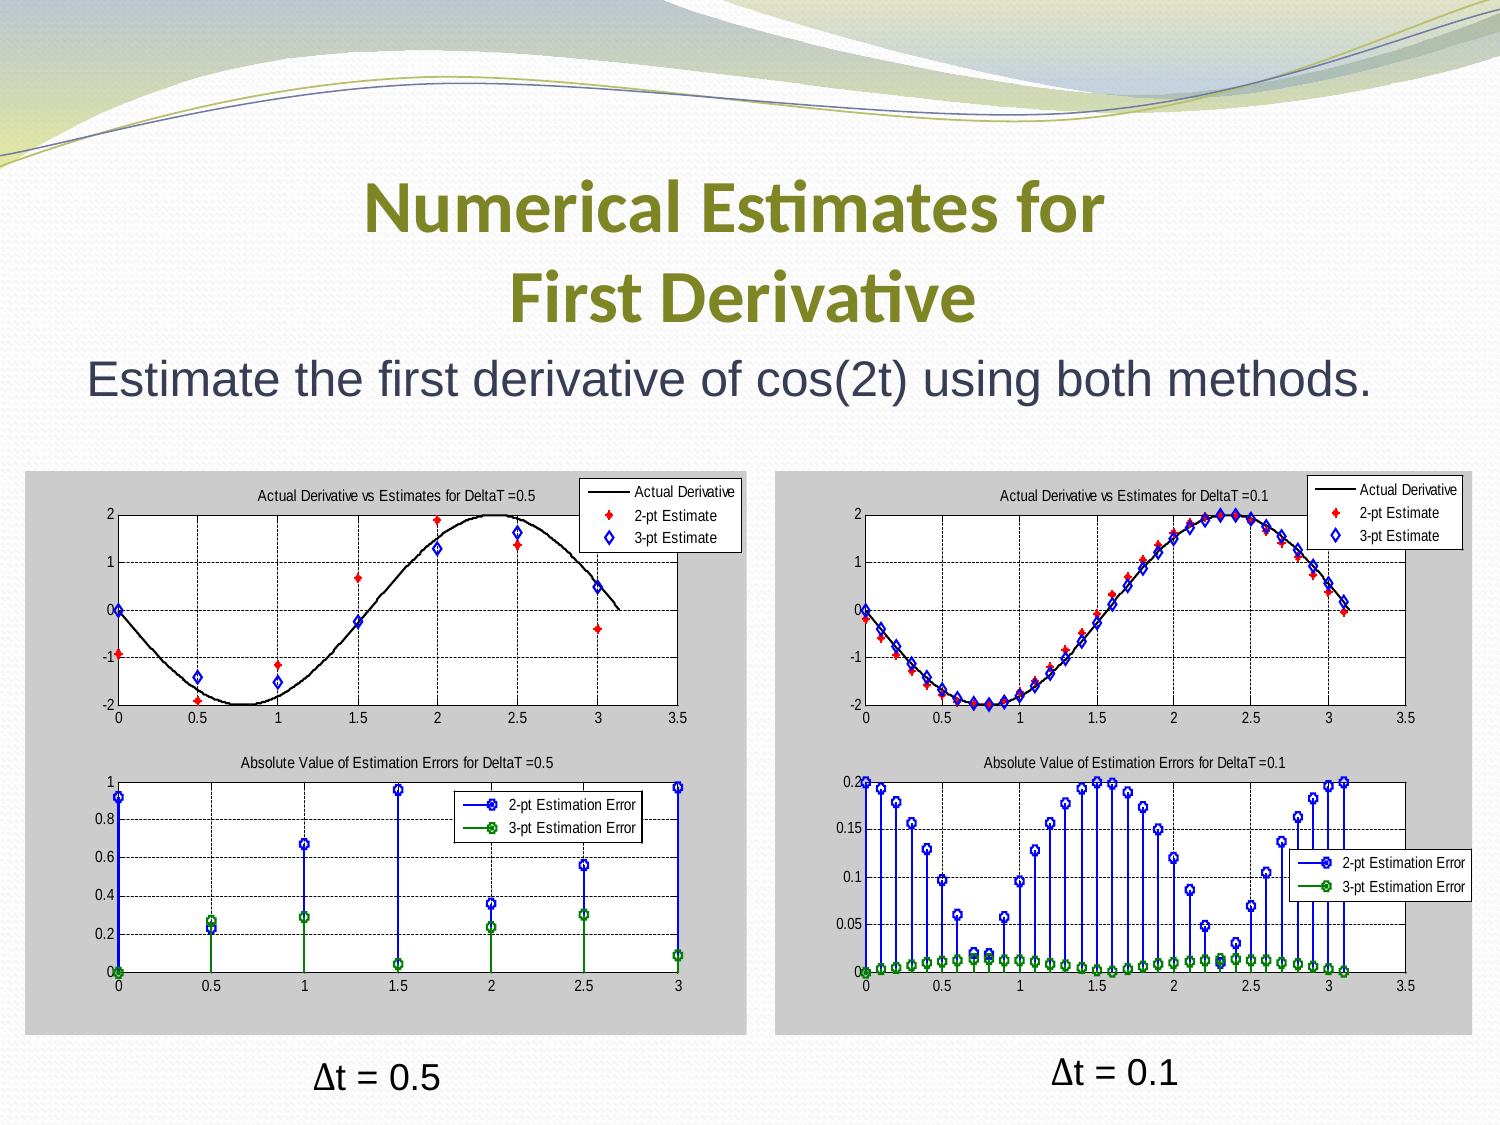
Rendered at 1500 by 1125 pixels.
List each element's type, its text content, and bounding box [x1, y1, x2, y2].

text_box Estimate the first derivative of cos(2t) using both methods. [71, 339, 1422, 414]
picture [774, 470, 1473, 1035]
picture [24, 470, 747, 1035]
text_box Δt = 0.5 [298, 1048, 473, 1106]
text_box Δt = 0.1 [1036, 1048, 1212, 1101]
title Numerical Estimates for First Derivative [24, 149, 1463, 338]
